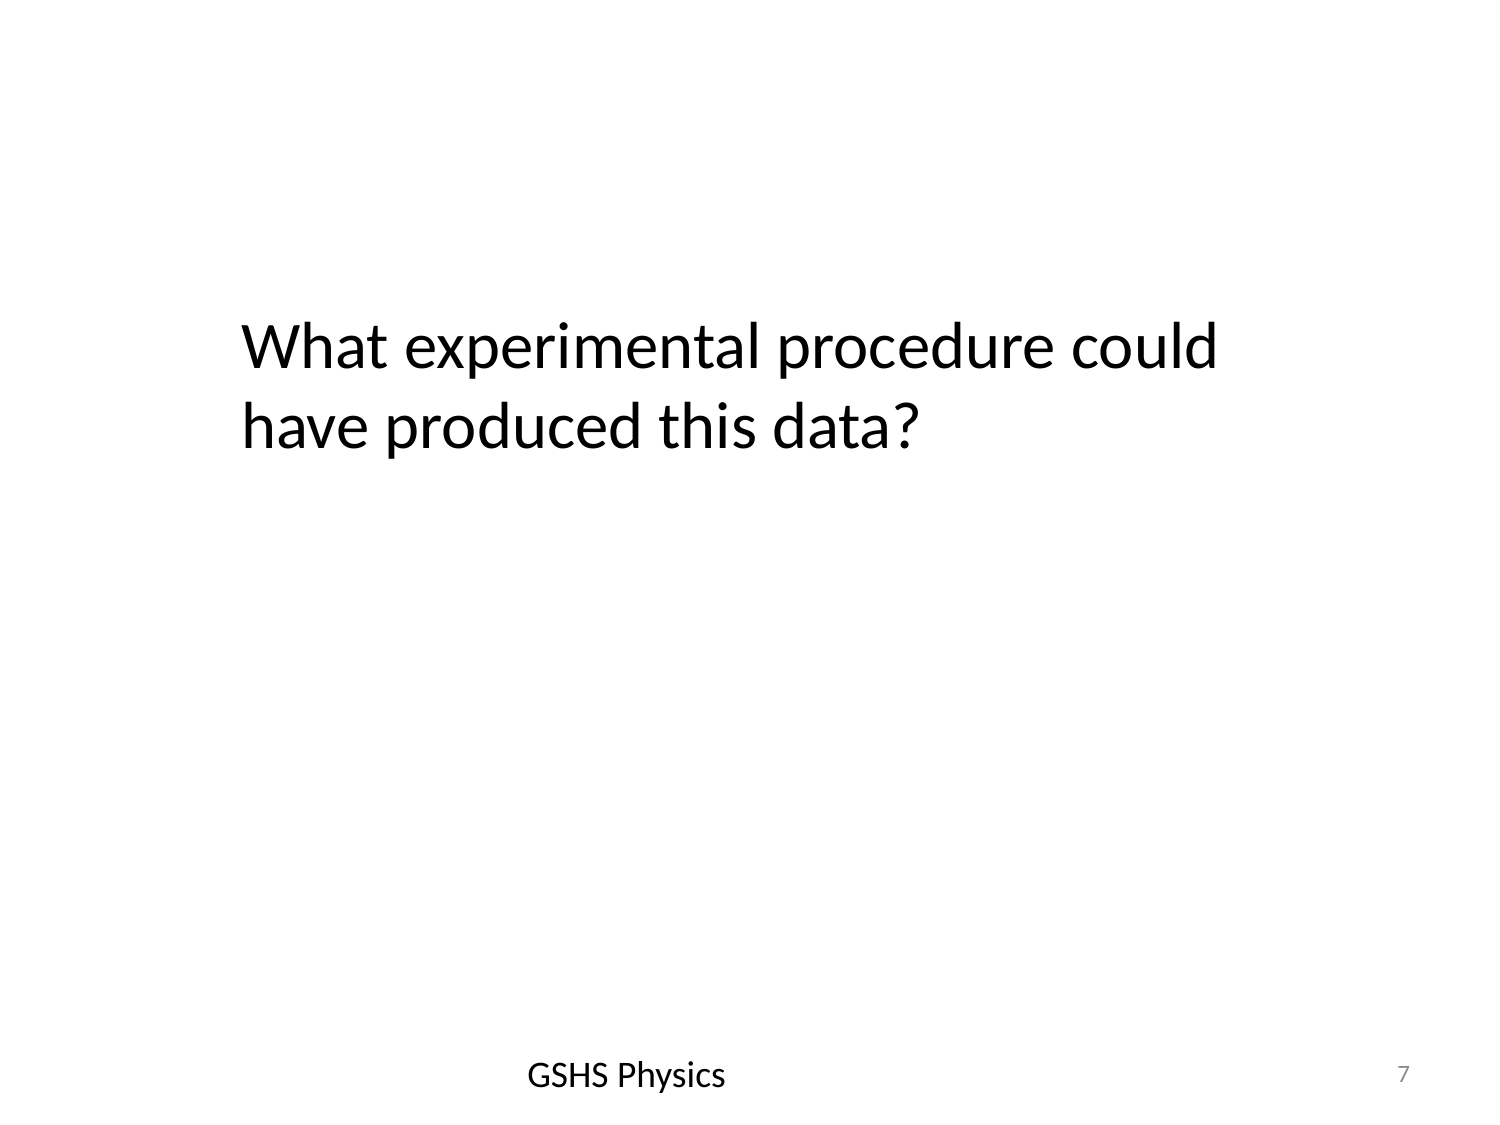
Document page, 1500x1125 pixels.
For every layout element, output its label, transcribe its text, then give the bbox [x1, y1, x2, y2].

text_box What experimental procedure could have produced this data? [226, 294, 1337, 470]
slide_number 7 [1074, 1042, 1425, 1103]
footer GSHS Physics [512, 1042, 988, 1103]
